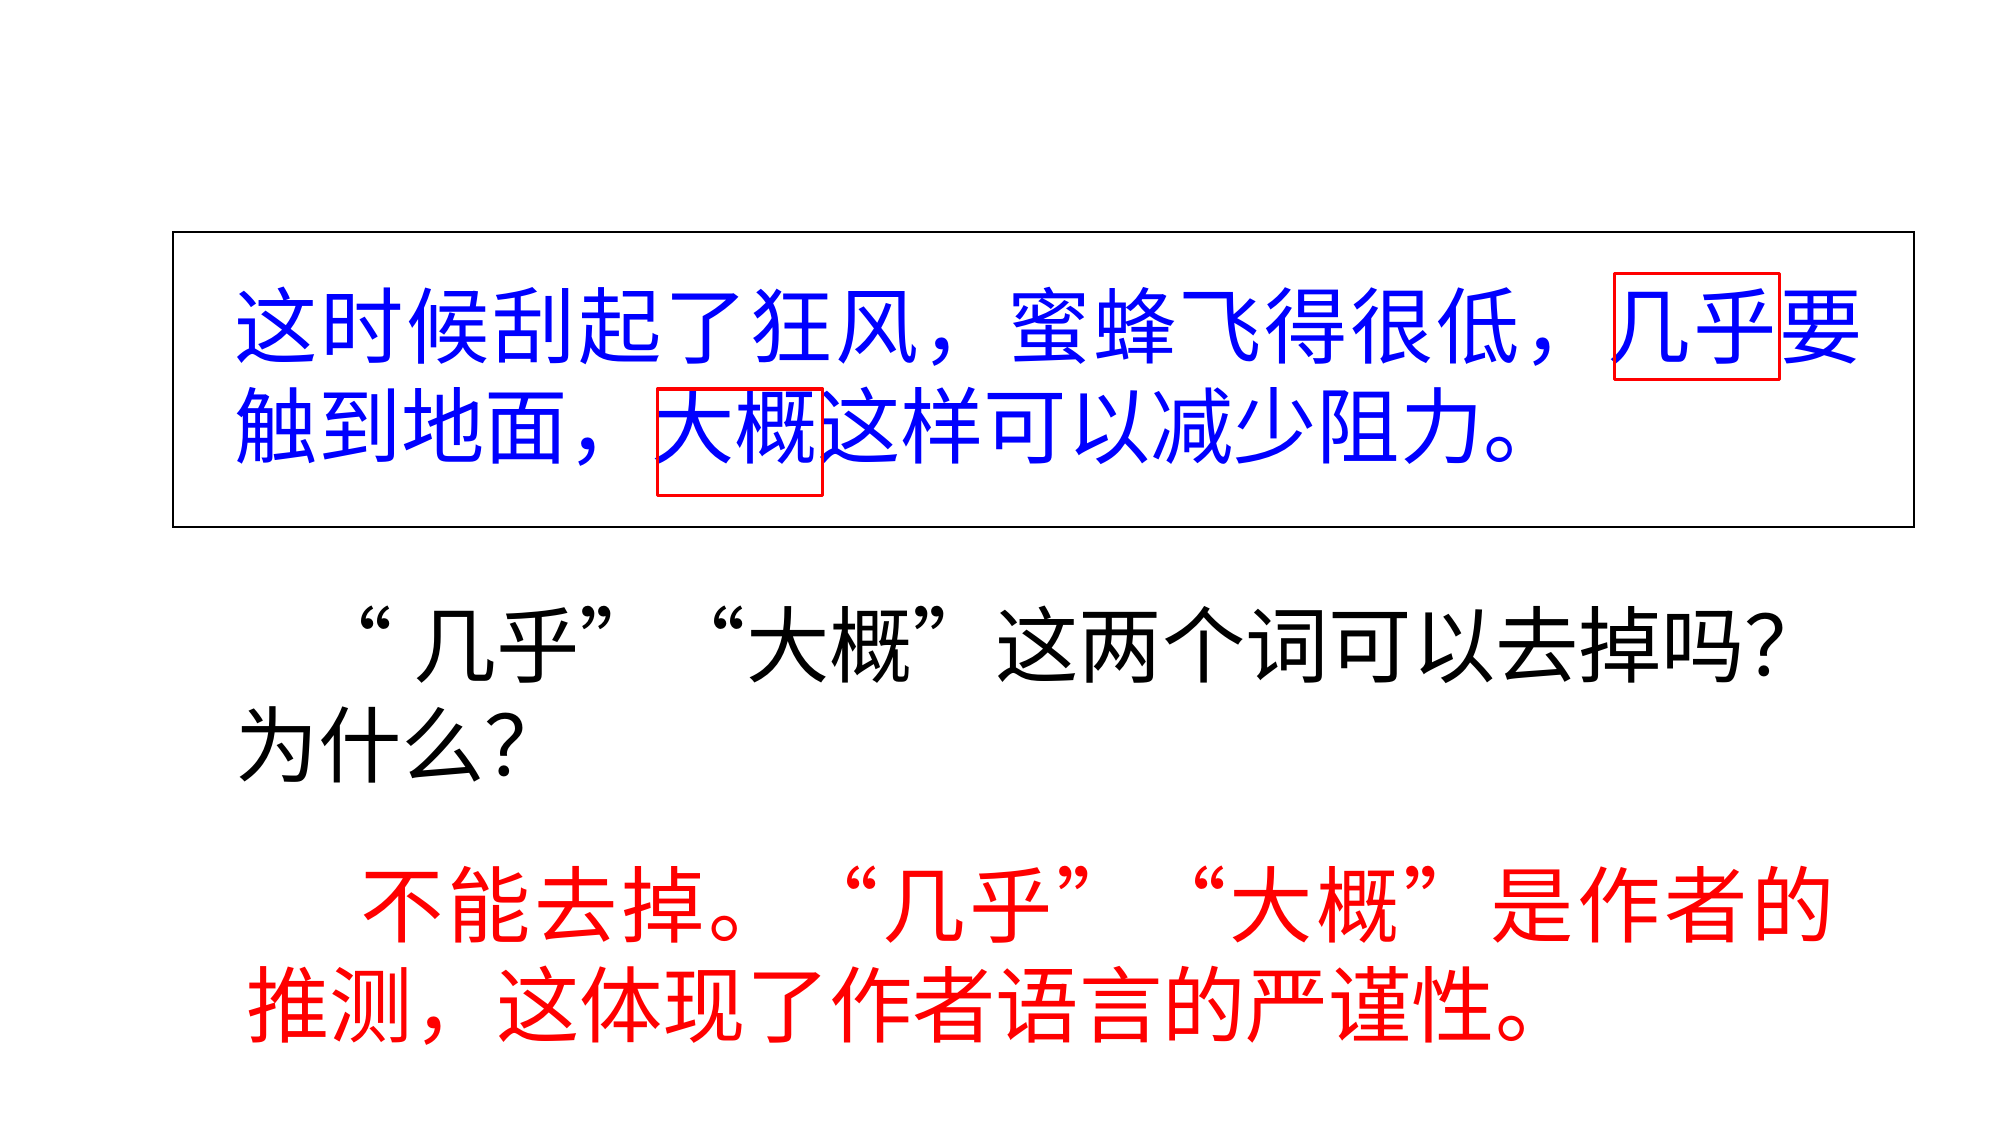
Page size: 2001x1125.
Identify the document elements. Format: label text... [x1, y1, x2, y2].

text_box [172, 231, 1915, 528]
text_box “几乎”“大概”这两个词可以去掉吗？为什么？ [220, 586, 1827, 801]
text_box 不能去掉。“几乎”“大概”是作者的推测，这体现了作者语言的严谨性。 [232, 846, 1851, 1125]
text_box [1614, 273, 1780, 380]
text_box 这时候刮起了狂风，蜜蜂飞得很低，几乎要触到地面，大概这样可以减少阻力。 [220, 267, 1879, 482]
text_box [657, 388, 823, 496]
